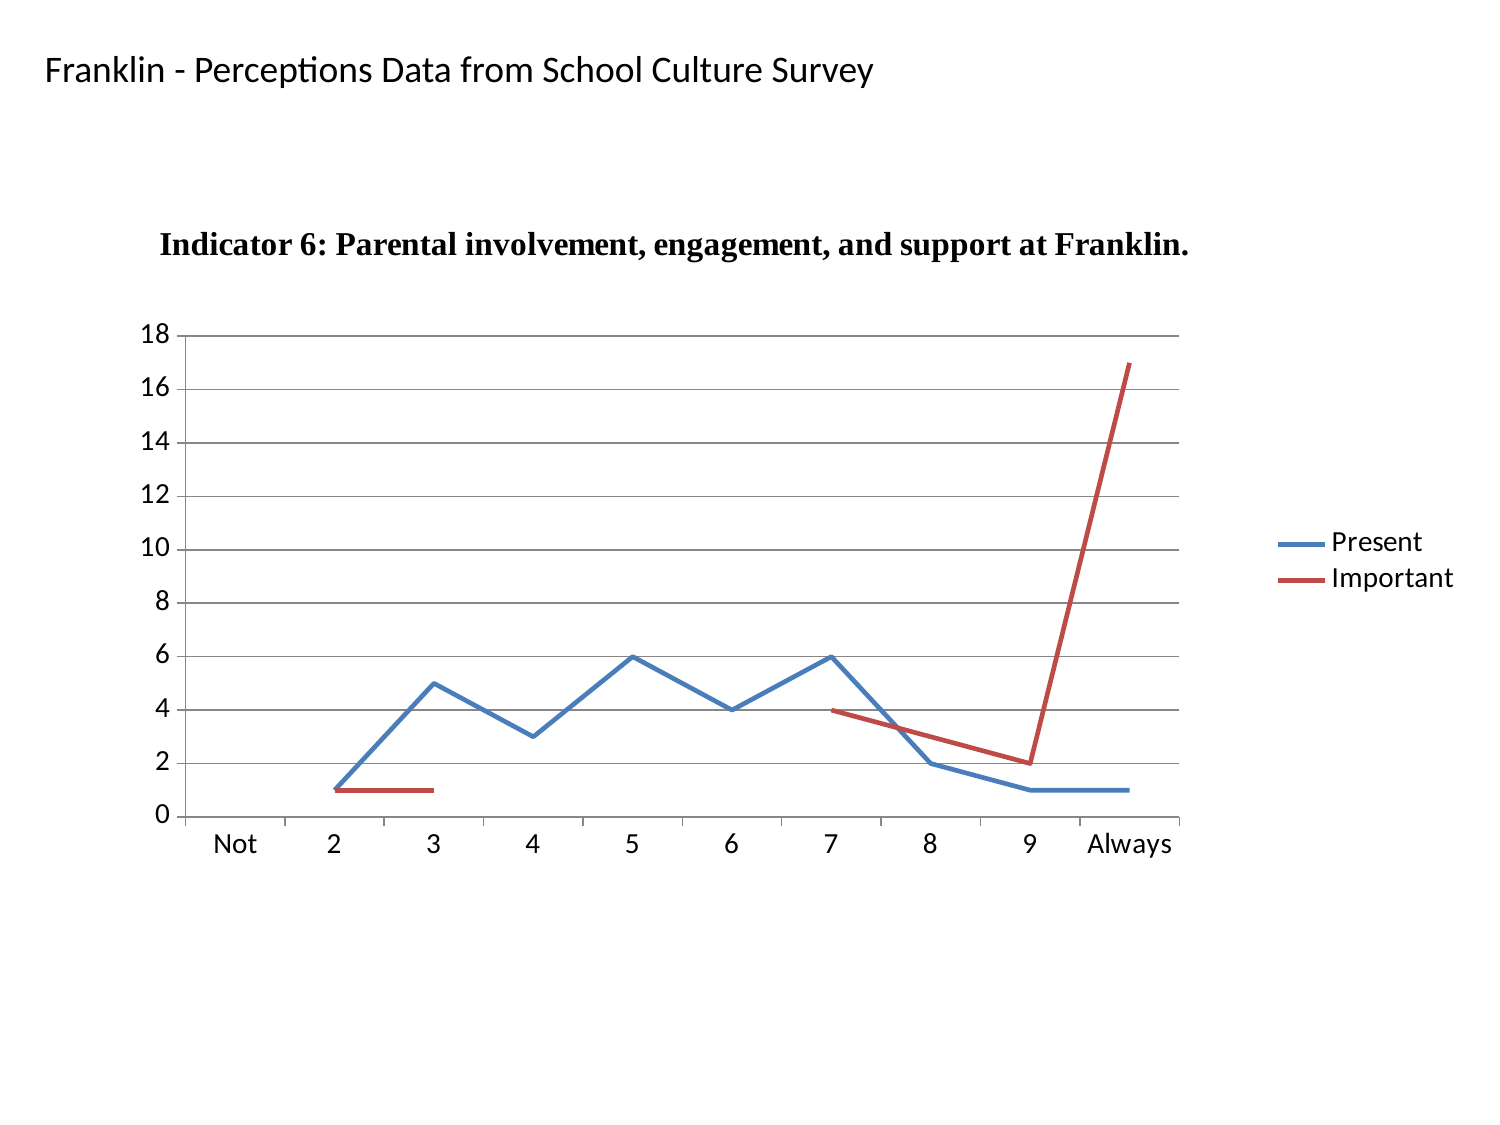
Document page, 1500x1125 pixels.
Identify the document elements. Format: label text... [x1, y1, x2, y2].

text_box Franklin - Perceptions Data from School Culture Survey [30, 37, 891, 98]
chart [23, 154, 1476, 971]
